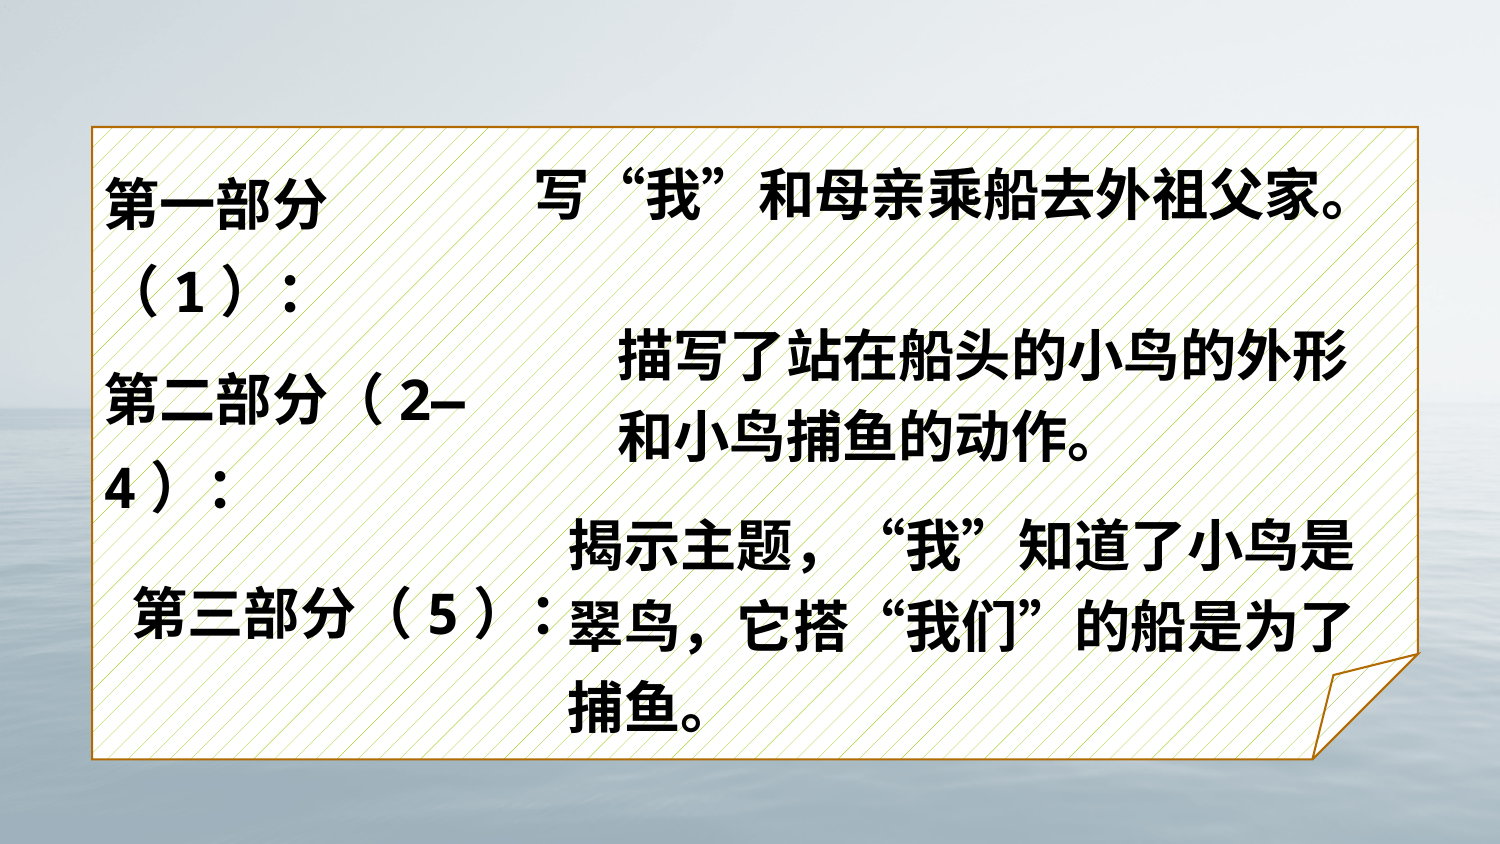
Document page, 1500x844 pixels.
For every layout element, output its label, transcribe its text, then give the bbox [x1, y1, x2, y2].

text_box 第三部分（5）： [119, 545, 556, 652]
text_box 揭示主题，“我”知道了小鸟是翠鸟，它搭“我们”的船是为了捕鱼。 [556, 490, 1418, 746]
text_box 第二部分（2—4）： [92, 338, 579, 526]
text_box 描写了站在船头的小鸟的外形和小鸟捕鱼的动作。 [605, 301, 1382, 475]
text_box 第一部分（1）： [92, 142, 492, 330]
text_box 写“我”和母亲乘船去外祖父家。 [521, 153, 1401, 233]
text_box [91, 125, 1422, 761]
